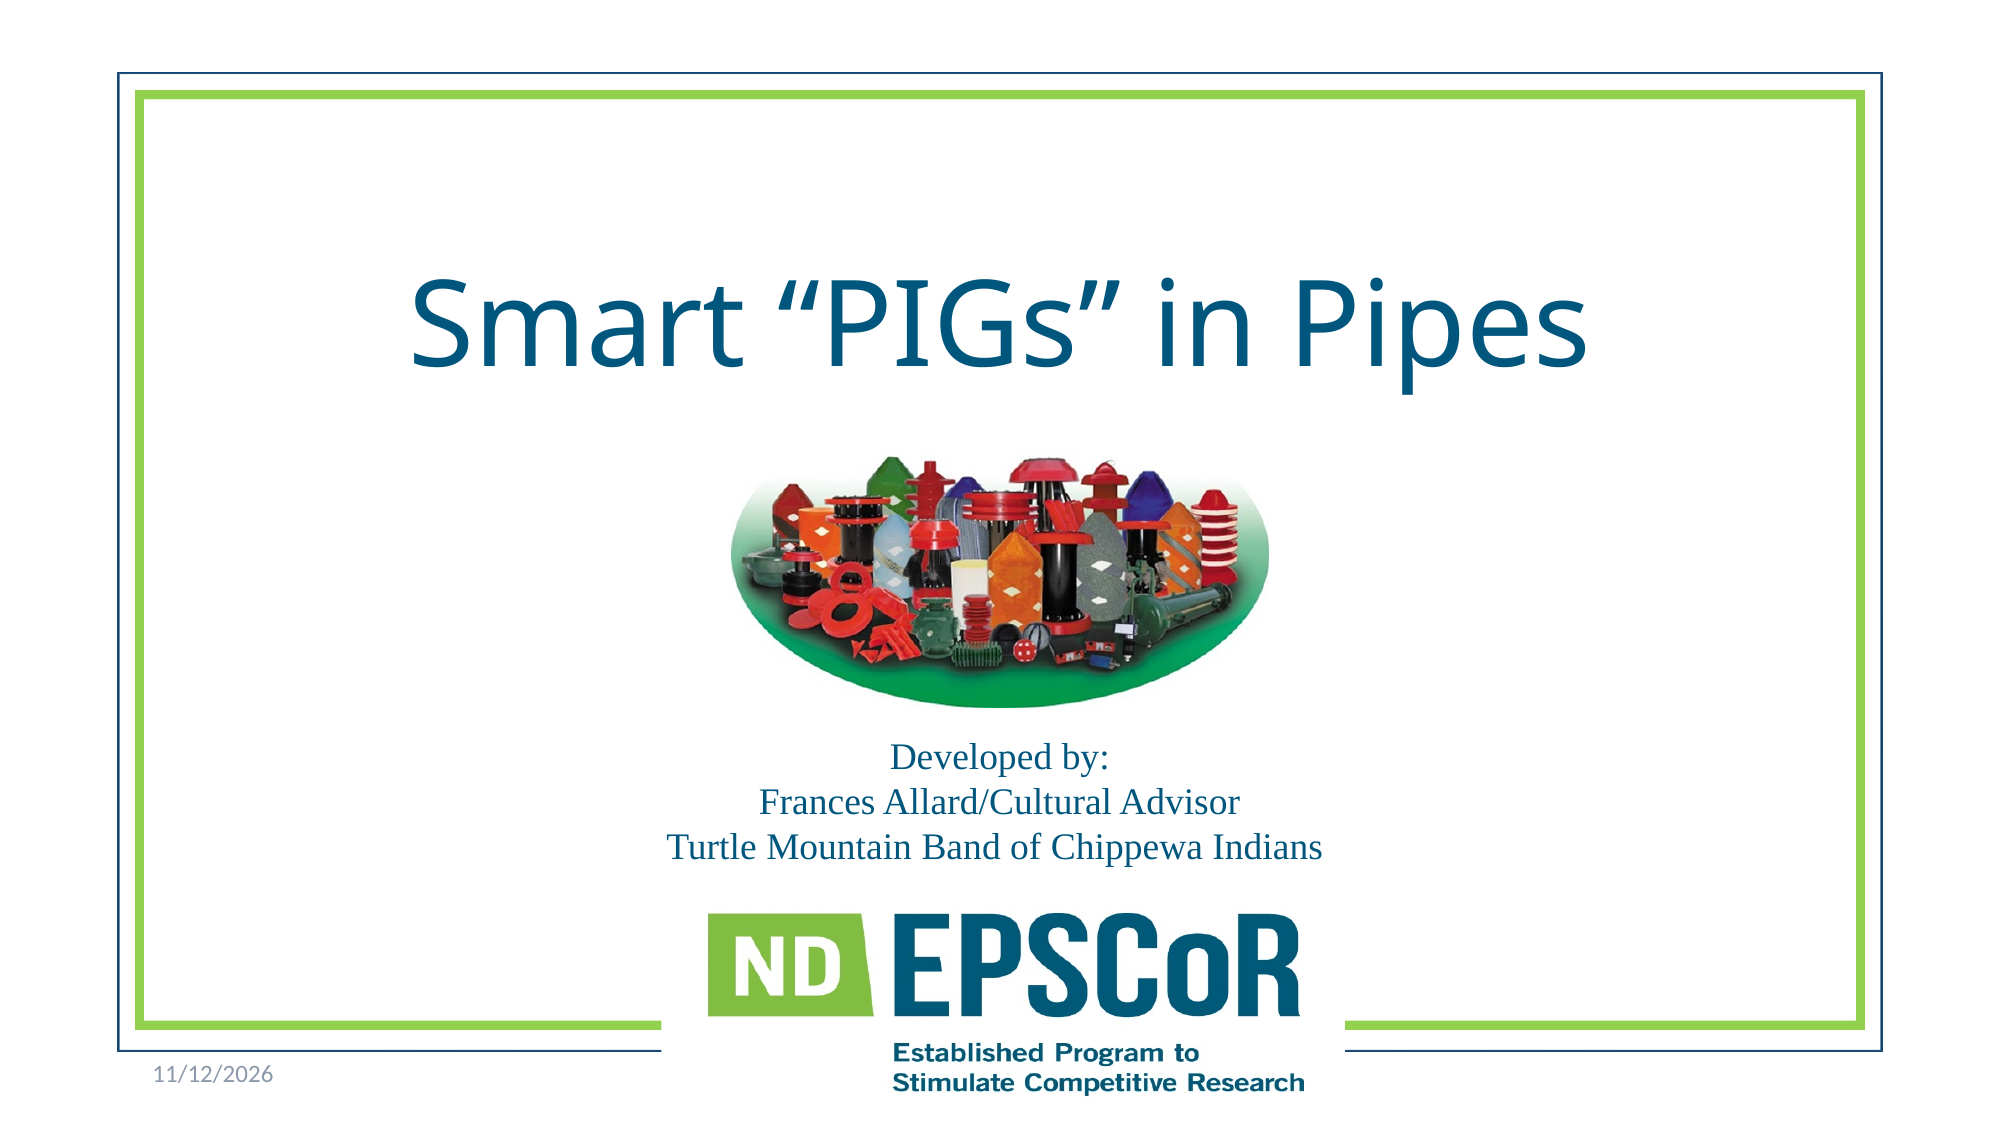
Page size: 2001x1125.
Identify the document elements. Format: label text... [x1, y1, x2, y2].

text_box Developed by: Frances Allard/Cultural Advisor Turtle Mountain Band of Chippewa Indians [499, 724, 1501, 875]
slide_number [137, 1042, 588, 1103]
picture [117, 72, 1883, 1103]
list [731, 400, 1269, 708]
title Smart “PIGs” in Pipes [249, 255, 1750, 401]
